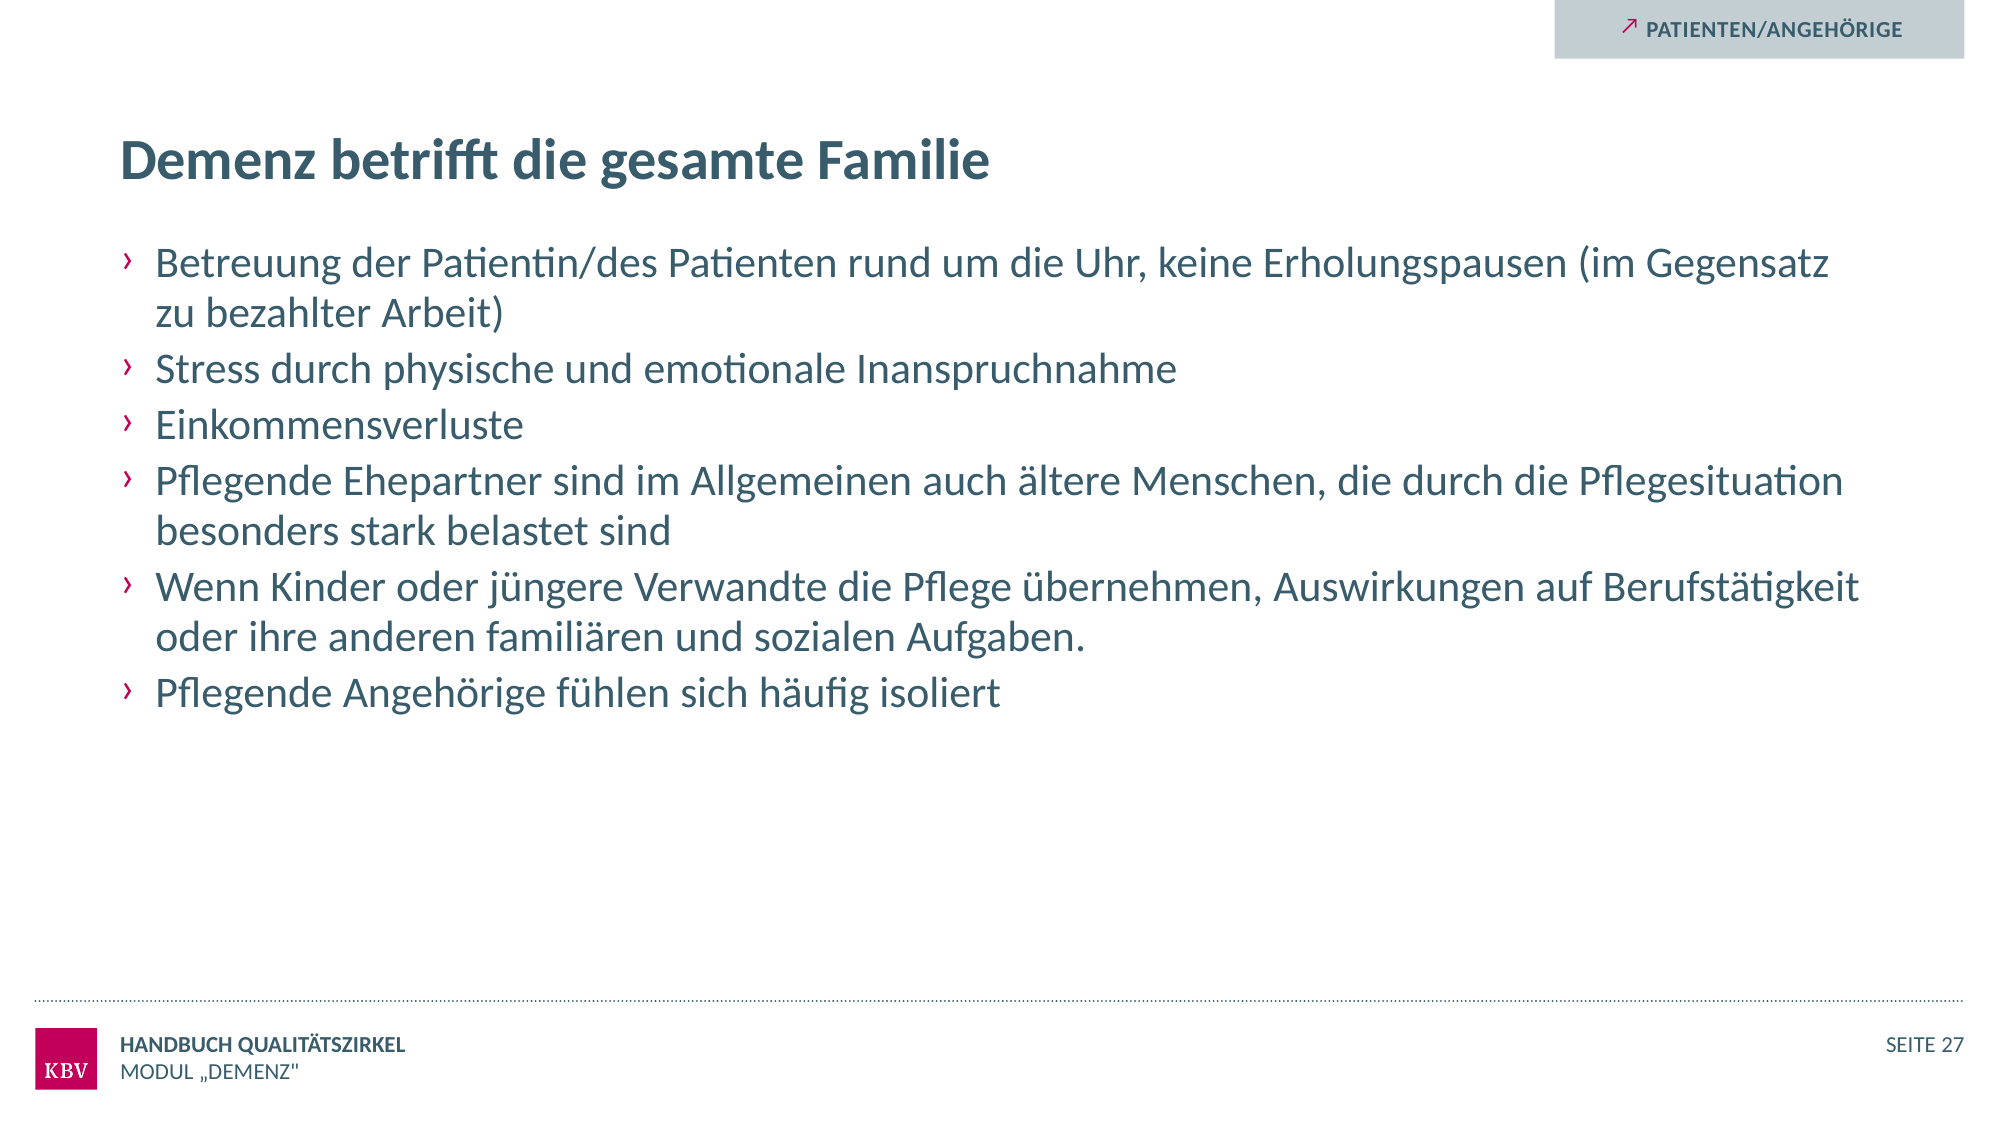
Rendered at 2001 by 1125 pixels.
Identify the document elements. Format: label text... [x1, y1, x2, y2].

title Demenz betrifft die gesamte Familie [120, 129, 1880, 201]
slide_number Seite 27 [1787, 1030, 1965, 1057]
footer Handbuch Qualitätszirkel [120, 1030, 1668, 1057]
slide_number Modul „Demenz" [120, 1057, 1668, 1084]
list Patienten/Angehörige [1554, 0, 1965, 59]
list Betreuung der Patientin/des Patienten rund um die Uhr, keine Erholungspausen (im Gegensatz zu bezahlter Arbeit) Stress durch physische und emotionale Inanspruchnahme Einkommensverluste Pflegende Ehepartner sind im Allgemeinen auch ältere Menschen, die durch die Pflegesituation besonders stark belastet sind Wenn Kinder oder jüngere Verwandte die Pflege übernehmen, Auswirkungen auf Berufstätigkeit oder ihre anderen familiären und sozialen Aufgaben. Pflegende Angehörige fühlen sich häufig isoliert [120, 237, 1880, 945]
